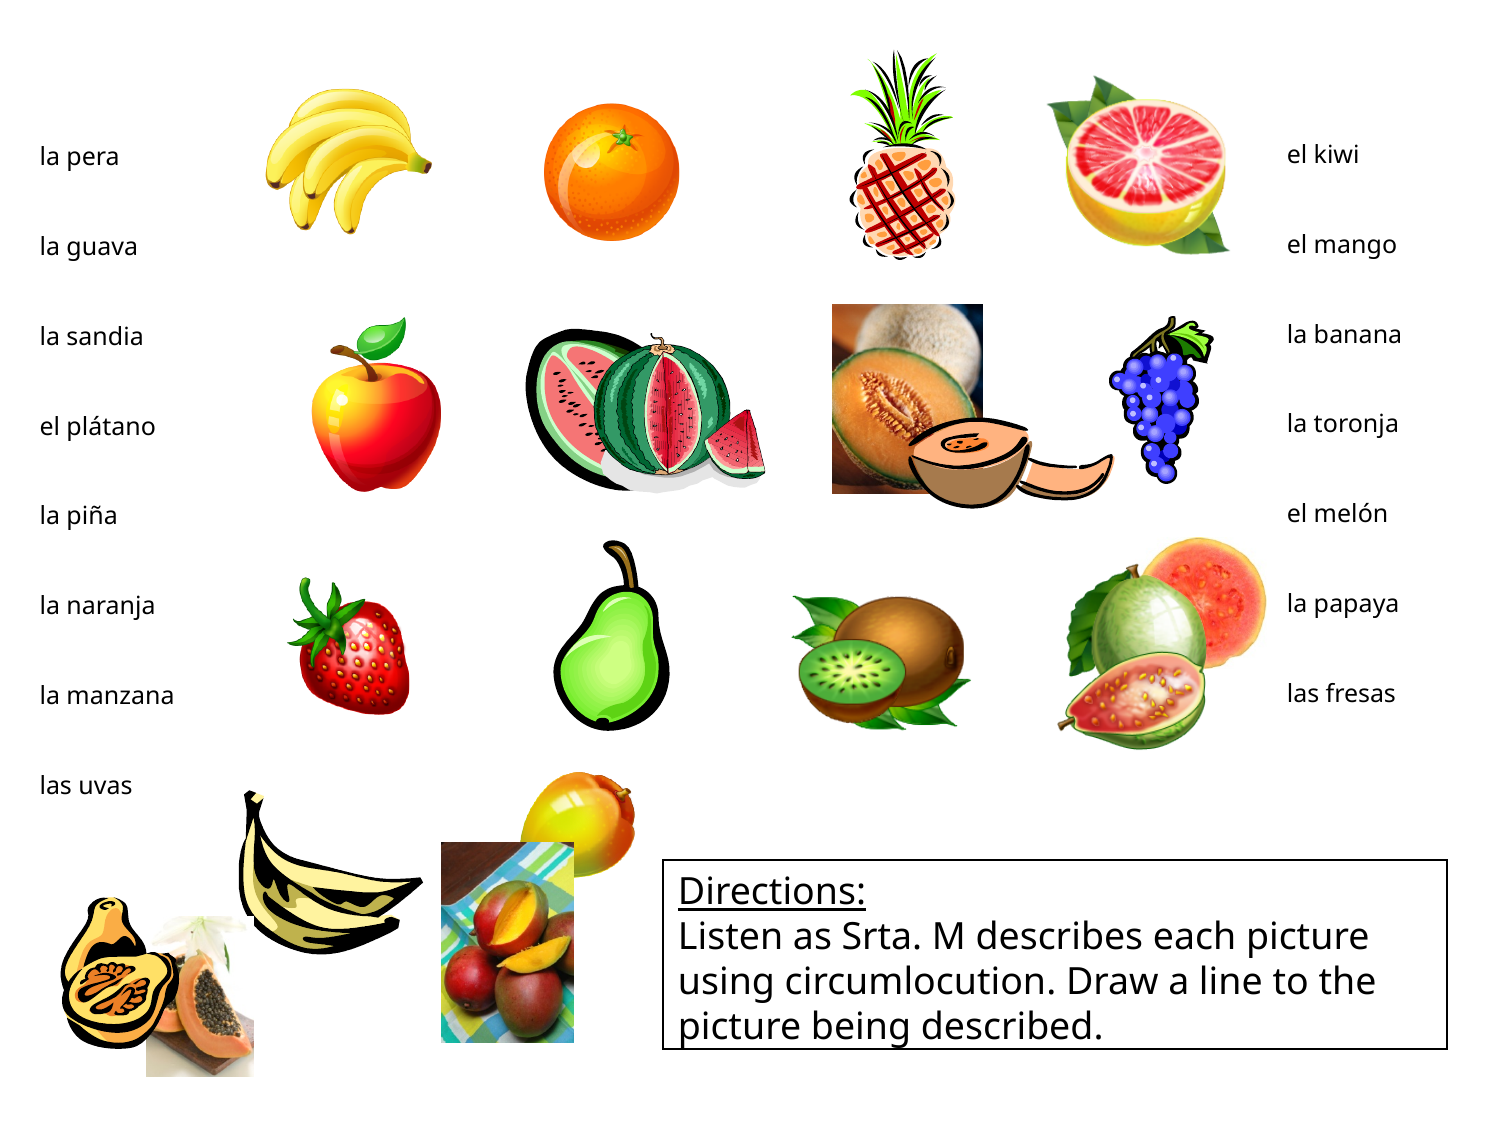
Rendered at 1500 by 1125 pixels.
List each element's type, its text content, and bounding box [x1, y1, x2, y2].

picture [840, 49, 963, 265]
picture [1035, 537, 1268, 759]
picture [777, 545, 981, 749]
text_box Directions: Listen as Srta. M describes each picture using circumlocution. Draw a line to the picture being described. [662, 859, 1447, 1049]
picture [1046, 72, 1235, 261]
picture [60, 789, 424, 1077]
text_box la pera la guava la sandia el plátano la piña la naranja la manzana las uvas [24, 133, 325, 867]
picture [257, 74, 434, 250]
picture [273, 574, 418, 720]
picture [831, 304, 1216, 512]
picture [524, 325, 766, 494]
picture [553, 537, 671, 731]
picture [286, 314, 472, 499]
picture [531, 97, 684, 250]
picture [440, 752, 646, 1043]
text_box el kiwi el mango la banana la toronja el melón la papaya las fresas [1272, 131, 1500, 835]
